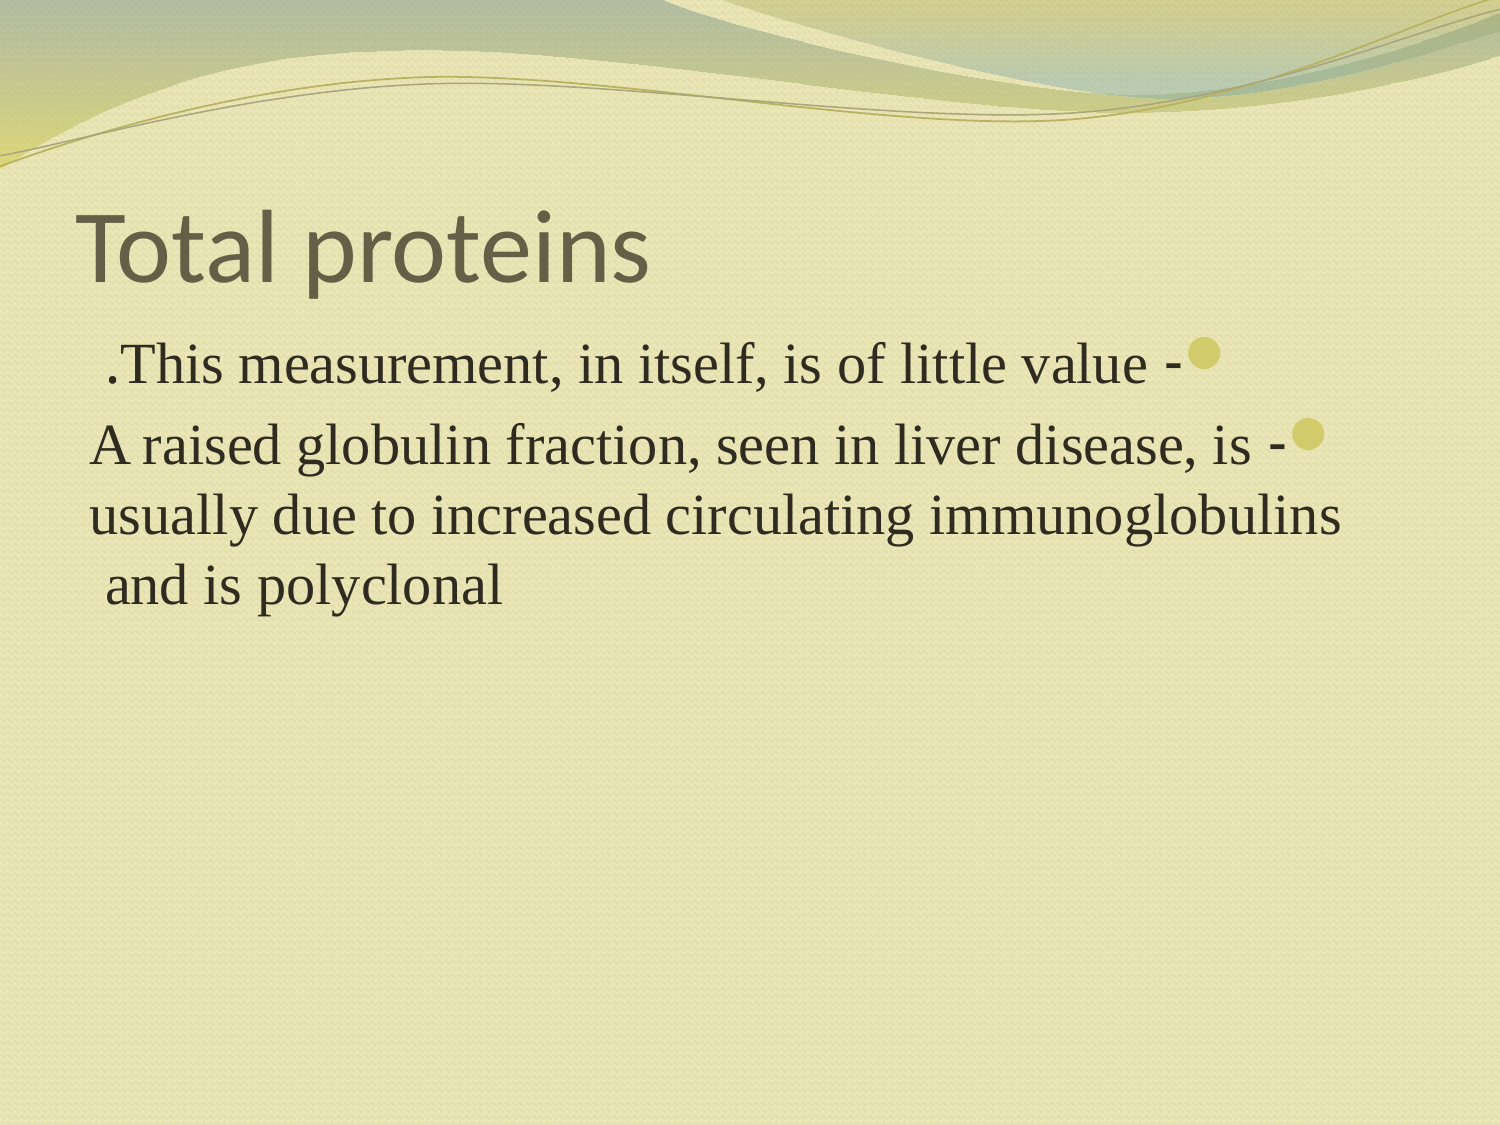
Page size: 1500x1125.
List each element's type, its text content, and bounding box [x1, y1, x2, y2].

title Total proteins [75, 115, 1425, 303]
list - This measurement, in itself, is of little value. - A raised globulin fraction, seen in liver disease, is usually due to increased circulating immunoglobulins and is polyclonal [75, 317, 1425, 1038]
